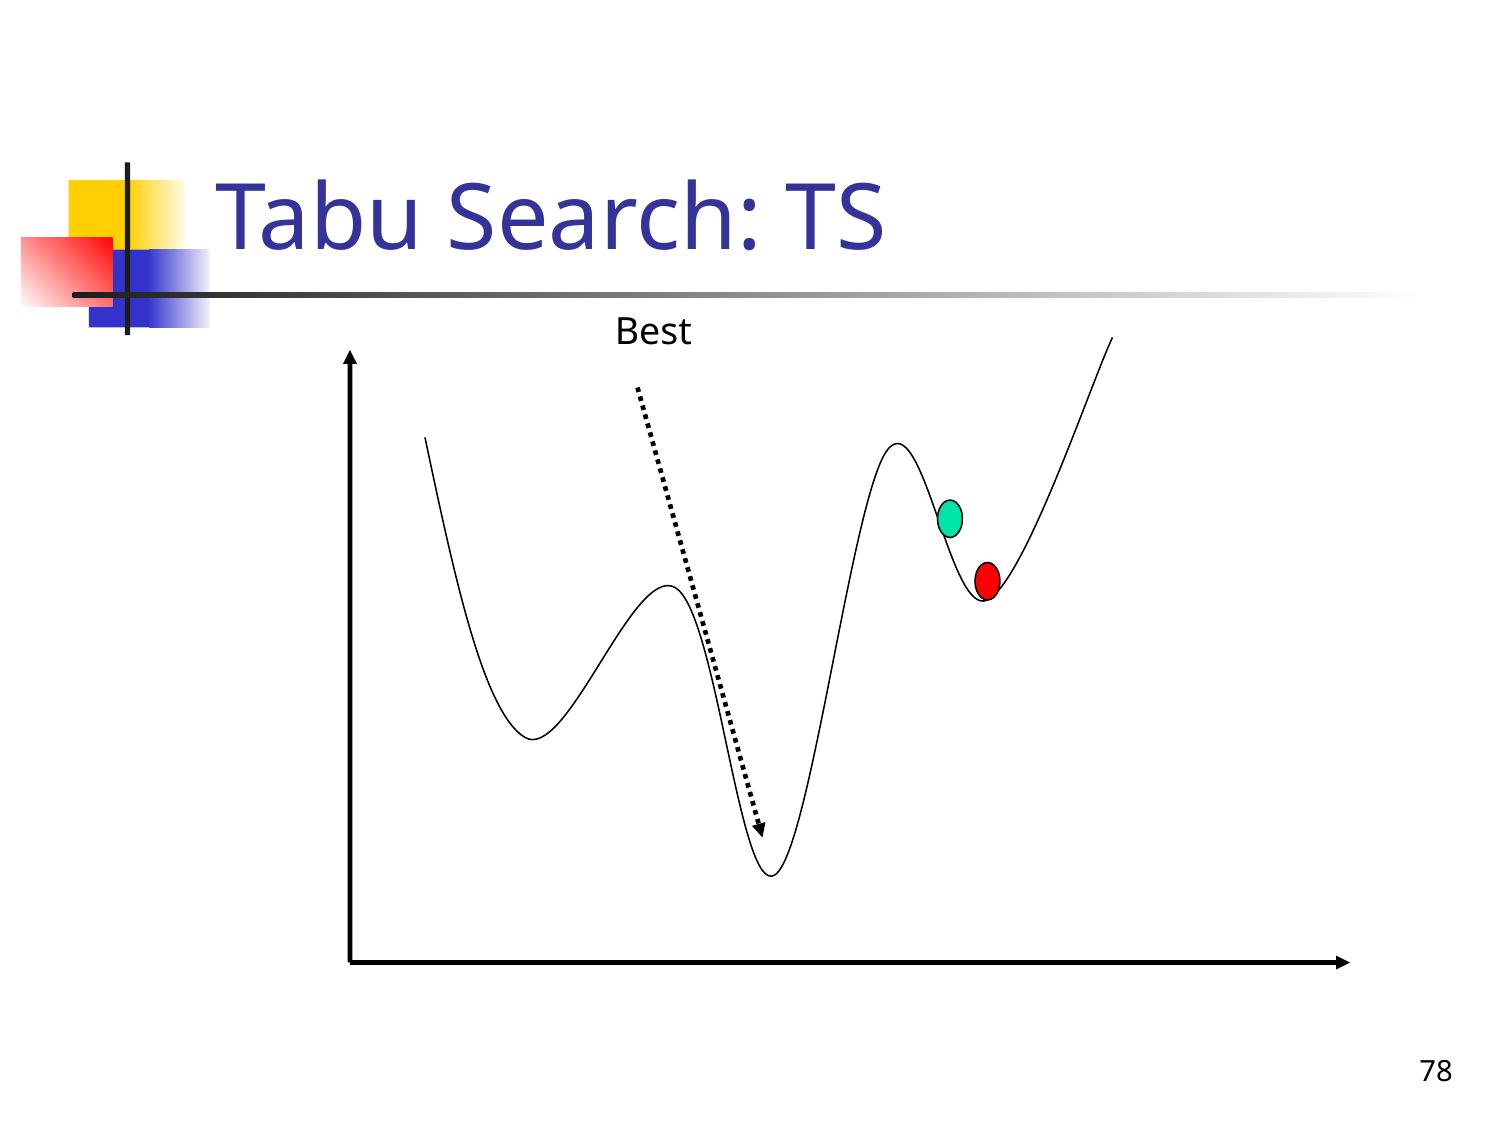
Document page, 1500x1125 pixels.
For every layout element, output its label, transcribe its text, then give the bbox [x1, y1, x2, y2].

text_box [975, 562, 1000, 601]
text_box Best [600, 299, 775, 360]
text_box [349, 956, 1351, 969]
text_box [752, 801, 766, 838]
text_box [937, 500, 963, 538]
title Tabu Search: TS [199, 140, 1479, 276]
text_box [343, 349, 357, 962]
slide_number 78 [1154, 1023, 1468, 1100]
text_box [424, 337, 1113, 877]
